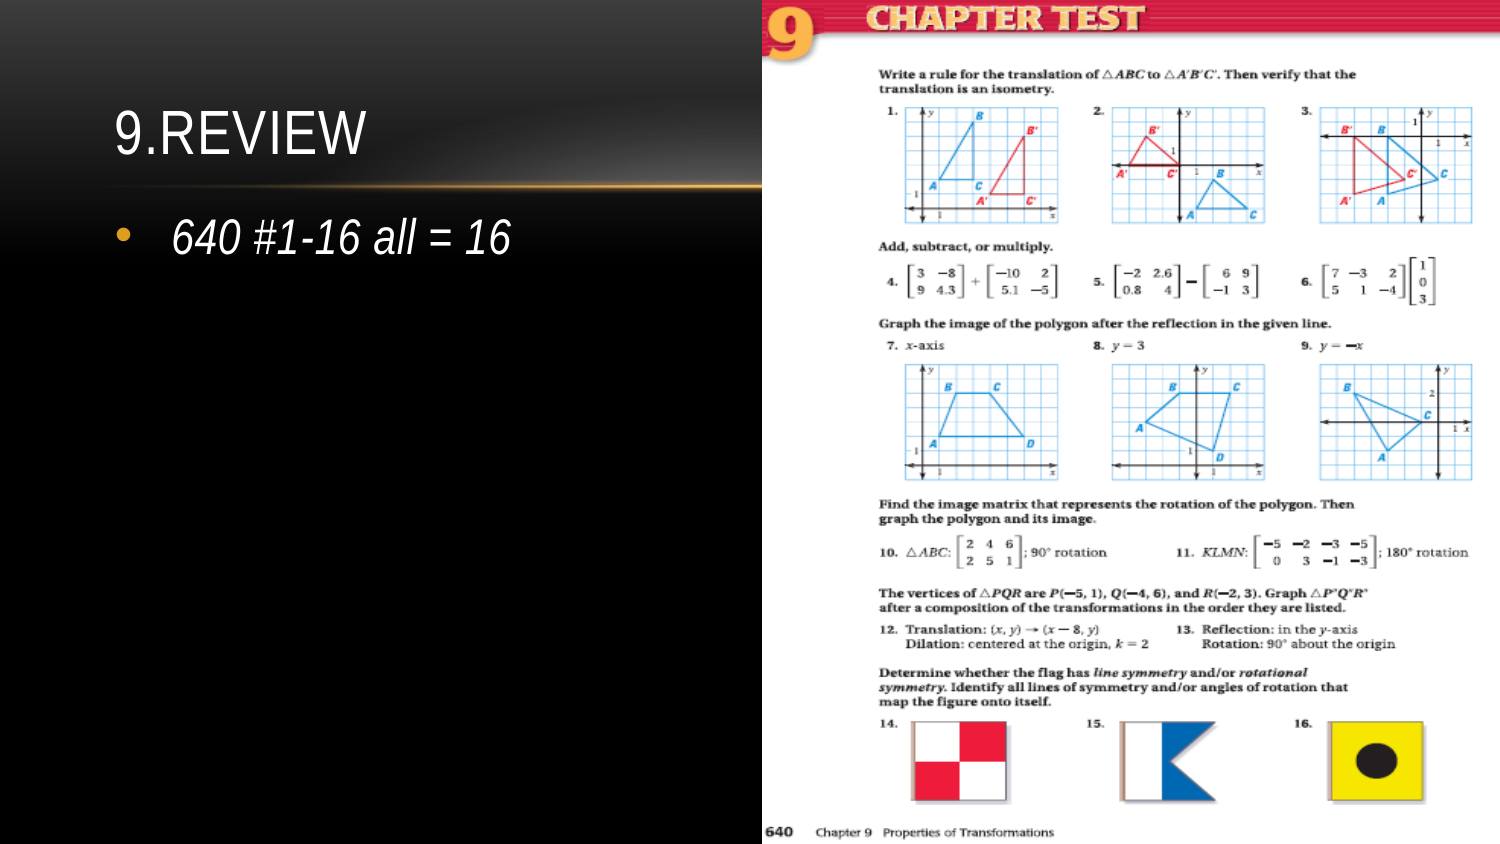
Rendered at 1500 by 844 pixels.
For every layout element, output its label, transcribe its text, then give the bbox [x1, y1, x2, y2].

picture [0, 0, 1500, 844]
title 9.Review [99, 33, 756, 175]
list 640 #1-16 all = 16 [99, 196, 756, 779]
